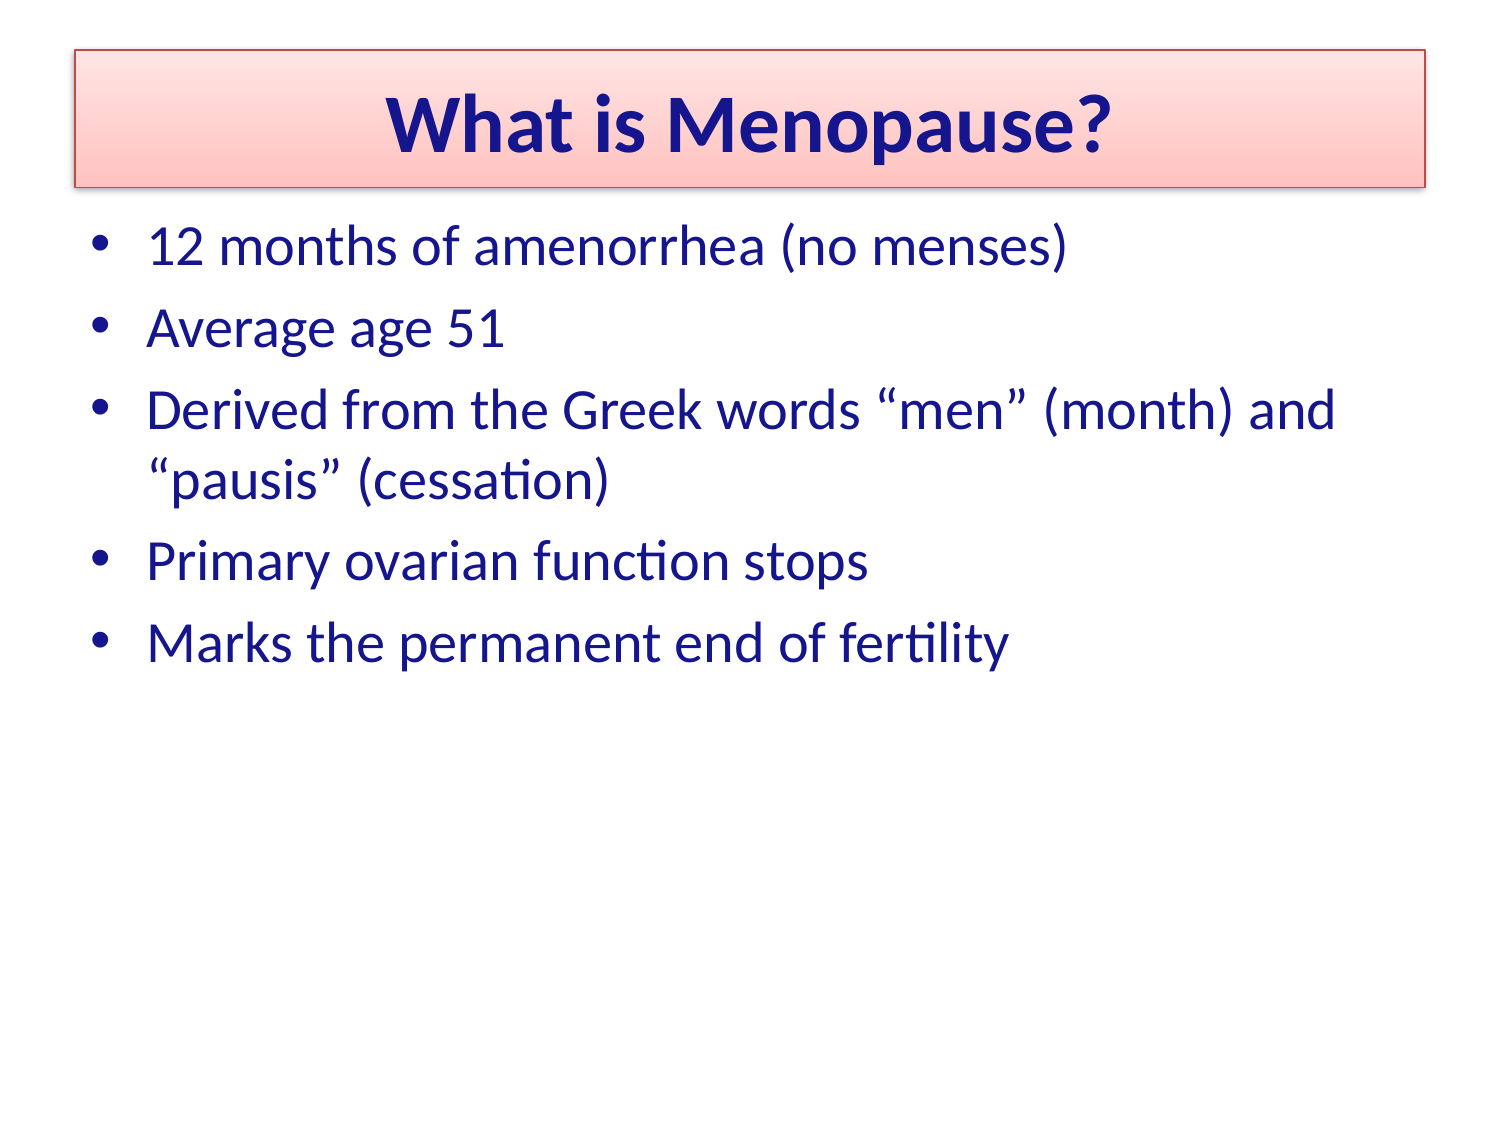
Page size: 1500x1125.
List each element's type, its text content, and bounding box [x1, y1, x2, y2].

title What is Menopause? [74, 49, 1426, 188]
list 12 months of amenorrhea (no menses) Average age 51 Derived from the Greek words “men” (month) and “pausis” (cessation) Primary ovarian function stops Marks the permanent end of fertility [75, 200, 1425, 1000]
